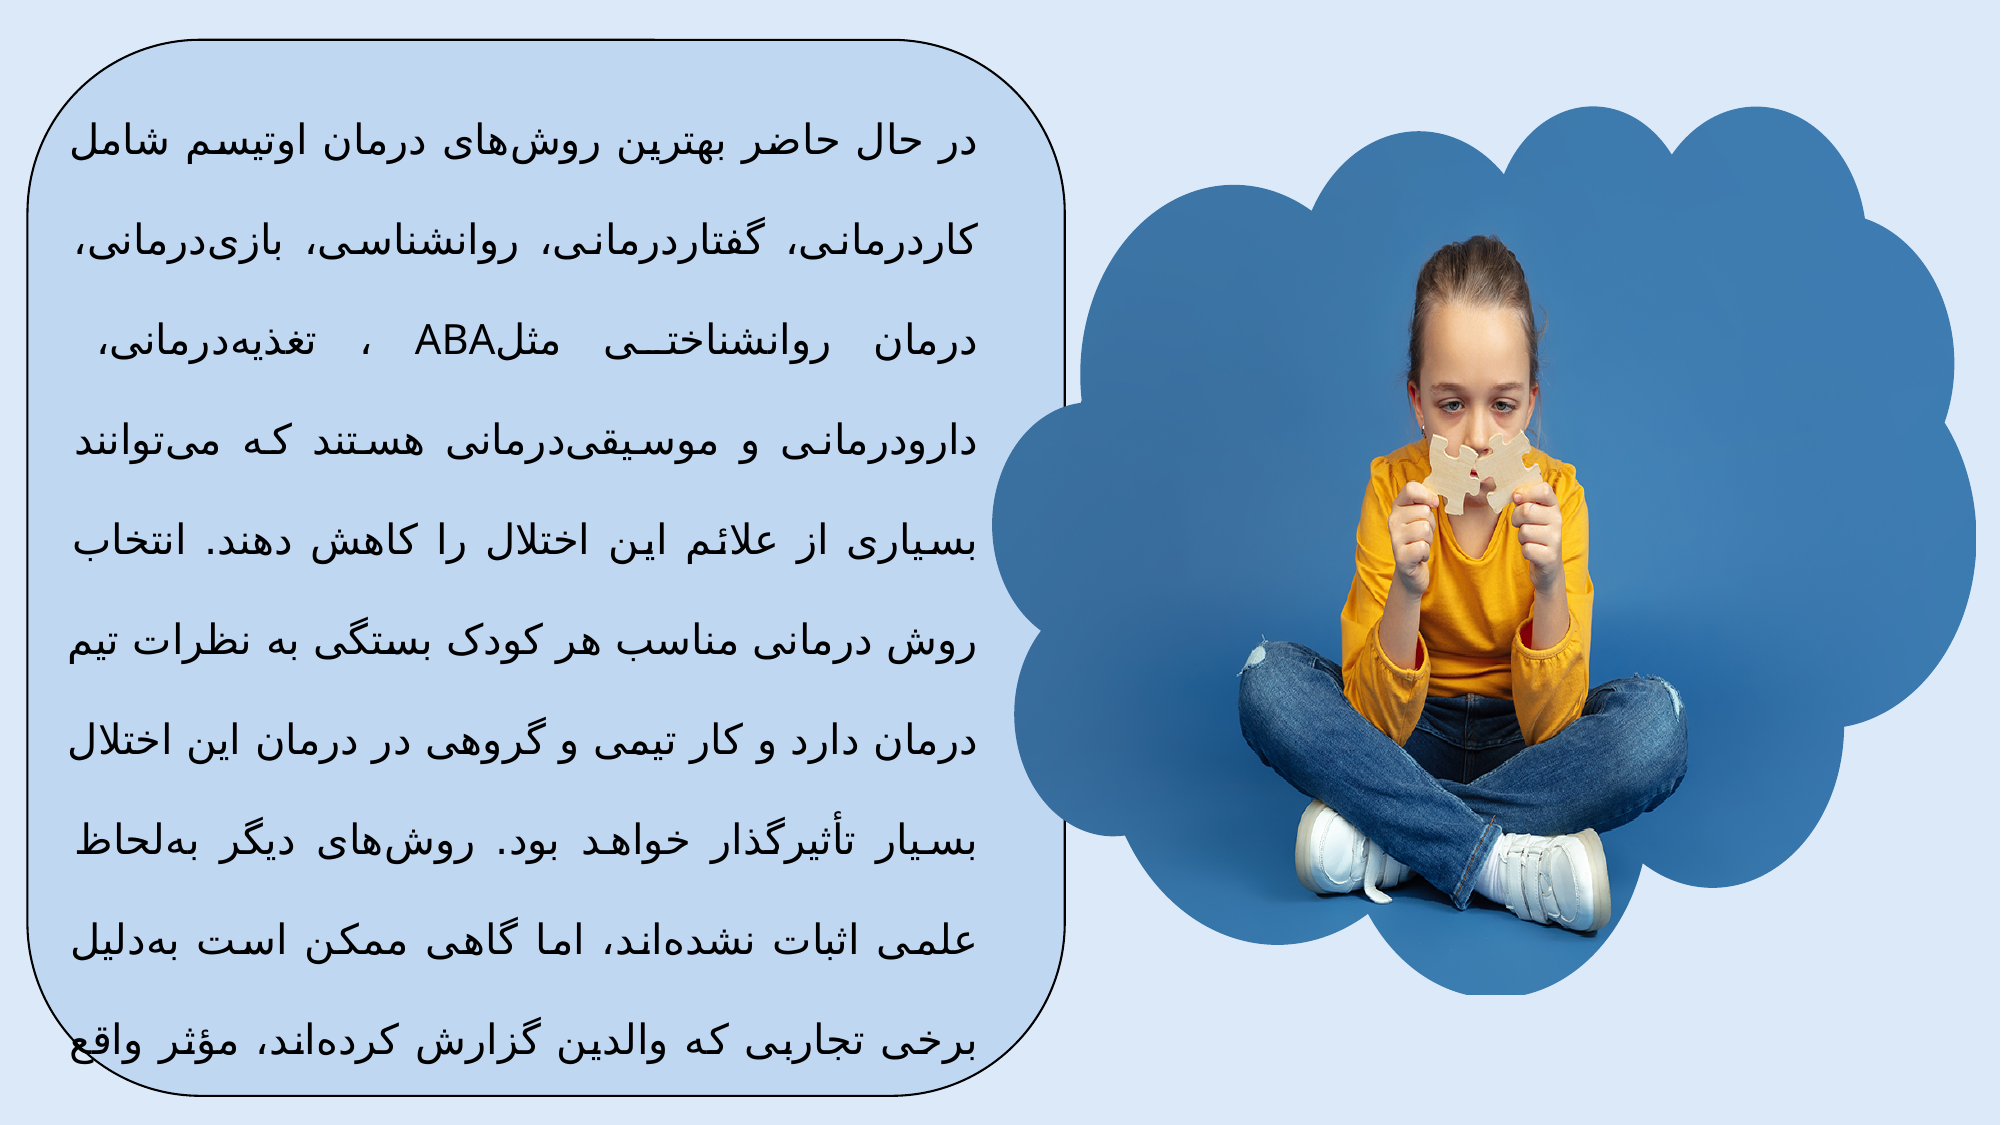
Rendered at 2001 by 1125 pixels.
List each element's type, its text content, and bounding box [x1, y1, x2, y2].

text_box [993, 71, 1027, 103]
text_box در حال حاضر بهترین روش‌های درمان اوتیسم شامل کاردرمانی، گفتاردرمانی، روانشناسی، بازی‌درمانی، درمان روانشناختی مثلABA ، تغذیه‌درمانی، دارودرمانی و موسیقی‌درمانی هستند که می‌توانند بسیاری از علائم این اختلال را کاهش دهند. انتخاب روش درمانی مناسب هر کودک بستگی به نظرات تیم درمان دارد و کار تیمی و گروهی در درمان این اختلال بسیار تأثیرگذار خواهد بود. روش‌های دیگر به‌لحاظ علمی اثبات نشده‌اند، اما گاهی ممکن است به‌دلیل برخی تجاربی که والدین گزارش کرده‌اند، مؤثر واقع شوند. [52, 55, 993, 1125]
text_box [127, 38, 966, 55]
text_box [993, 996, 1050, 1065]
picture [992, 103, 1977, 996]
text_box [26, 121, 52, 1014]
